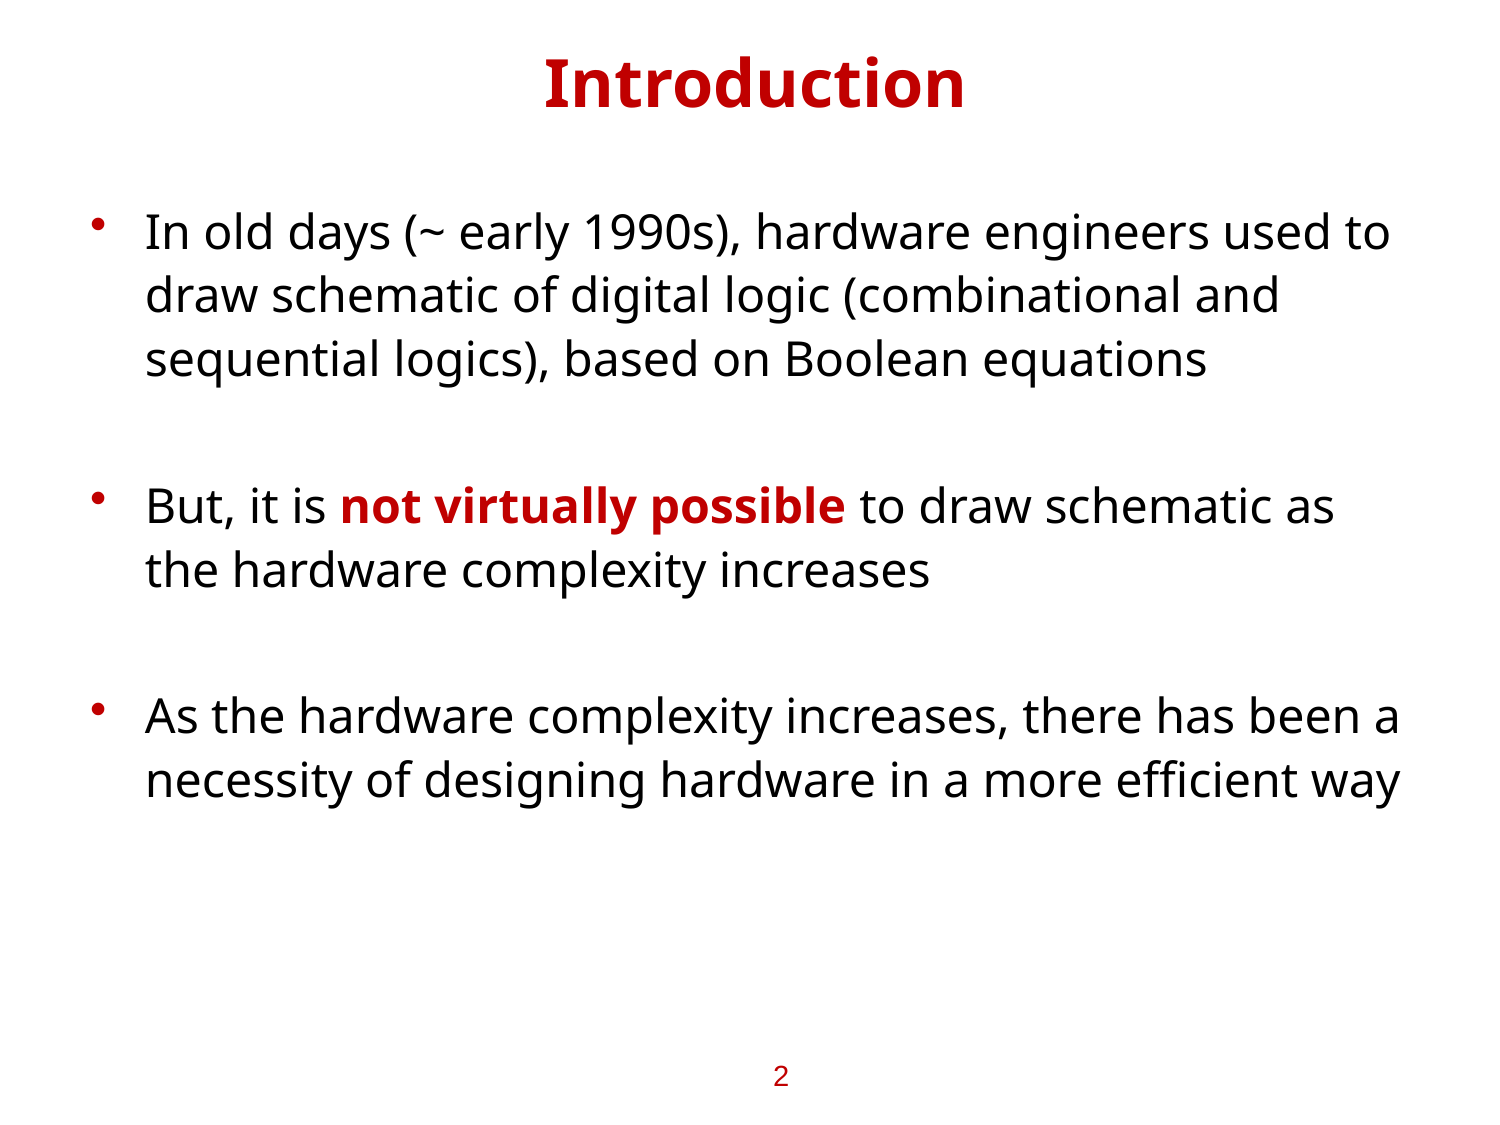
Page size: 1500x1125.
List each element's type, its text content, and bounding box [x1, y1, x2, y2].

list In old days (~ early 1990s), hardware engineers used to draw schematic of digital logic (combinational and sequential logics), based on Boolean equations But, it is not virtually possible to draw schematic as the hardware complexity increases As the hardware complexity increases, there has been a necessity of designing hardware in a more efficient way [74, 187, 1426, 826]
title Introduction [124, 12, 1388, 151]
slide_number 2 [649, 1049, 913, 1125]
